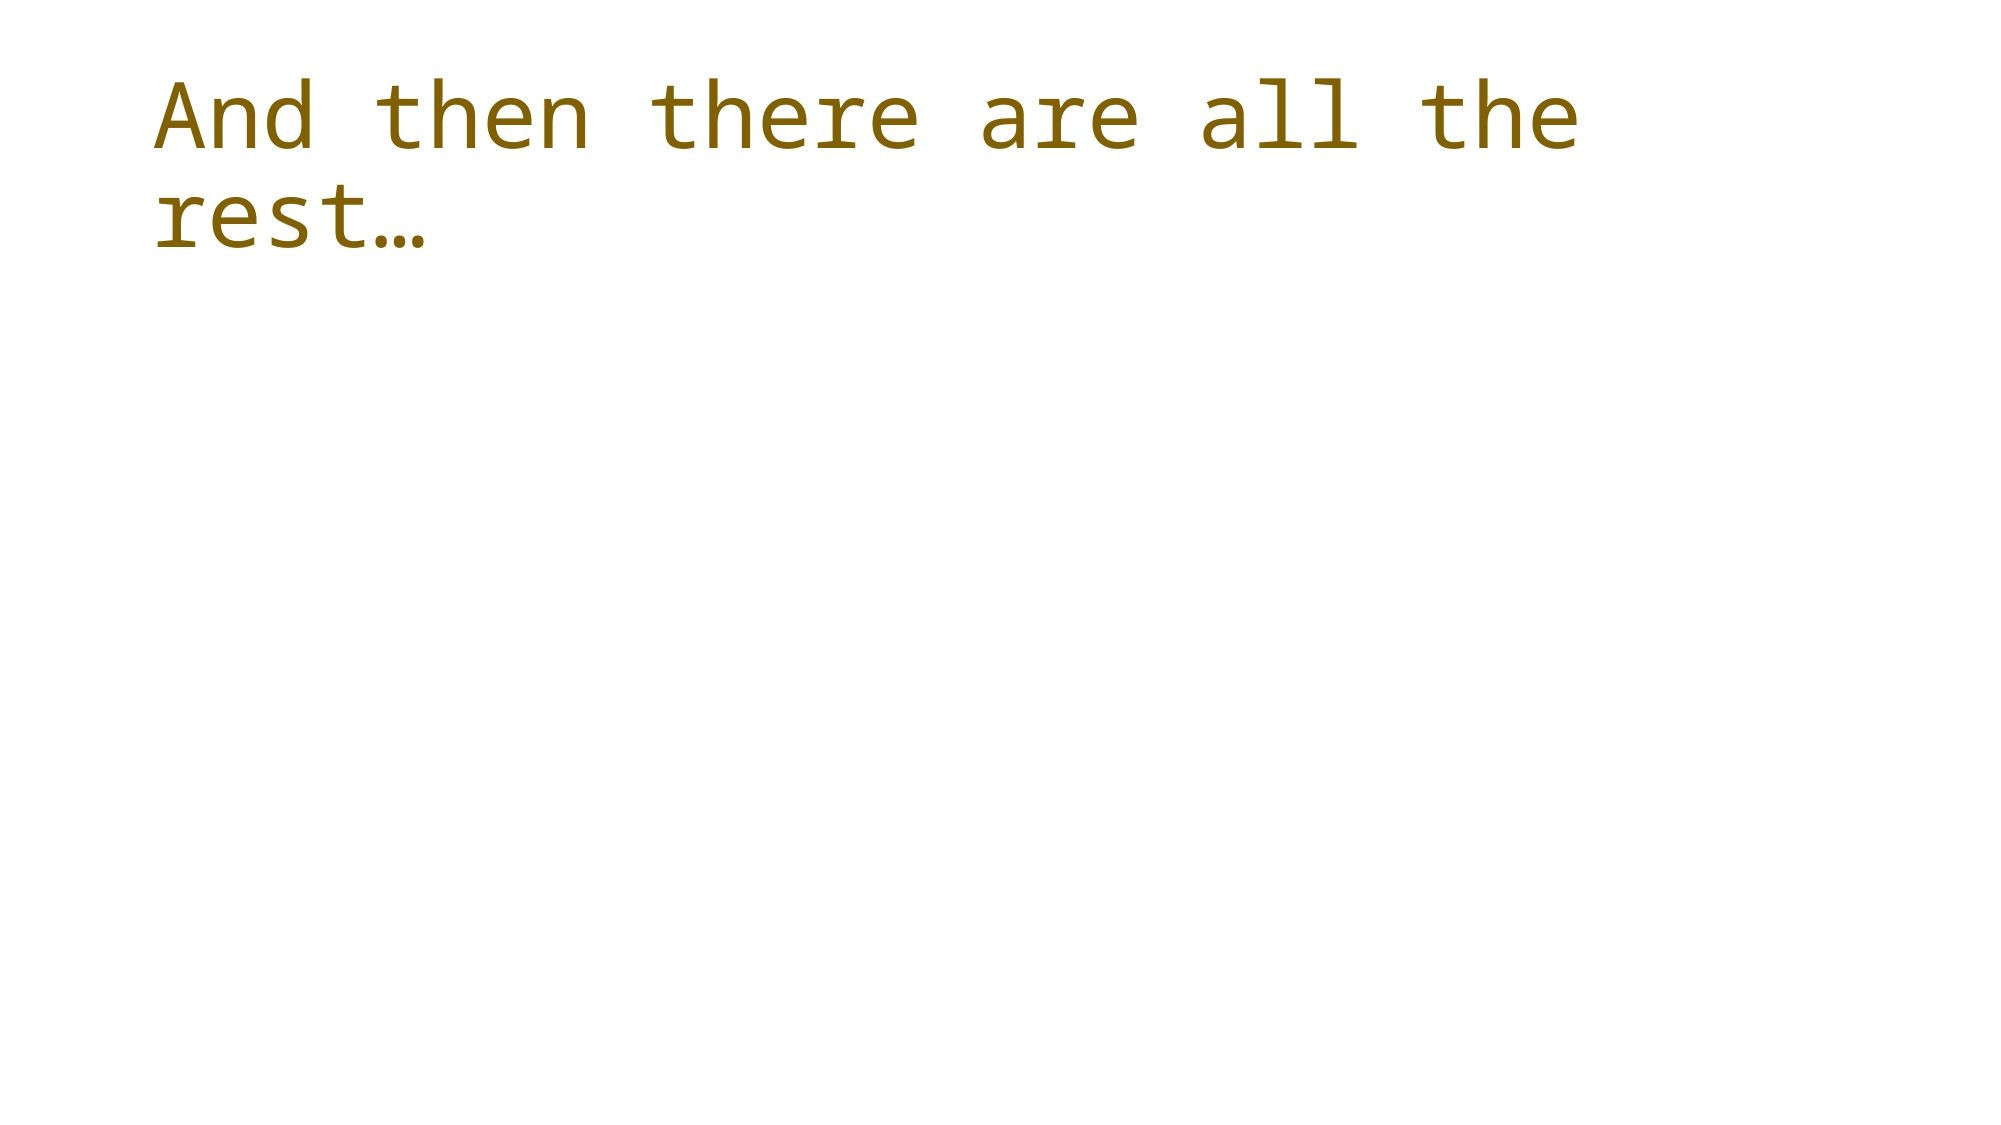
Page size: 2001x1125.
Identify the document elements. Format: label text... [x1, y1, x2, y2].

title And then there are all the rest… [137, 59, 1863, 278]
